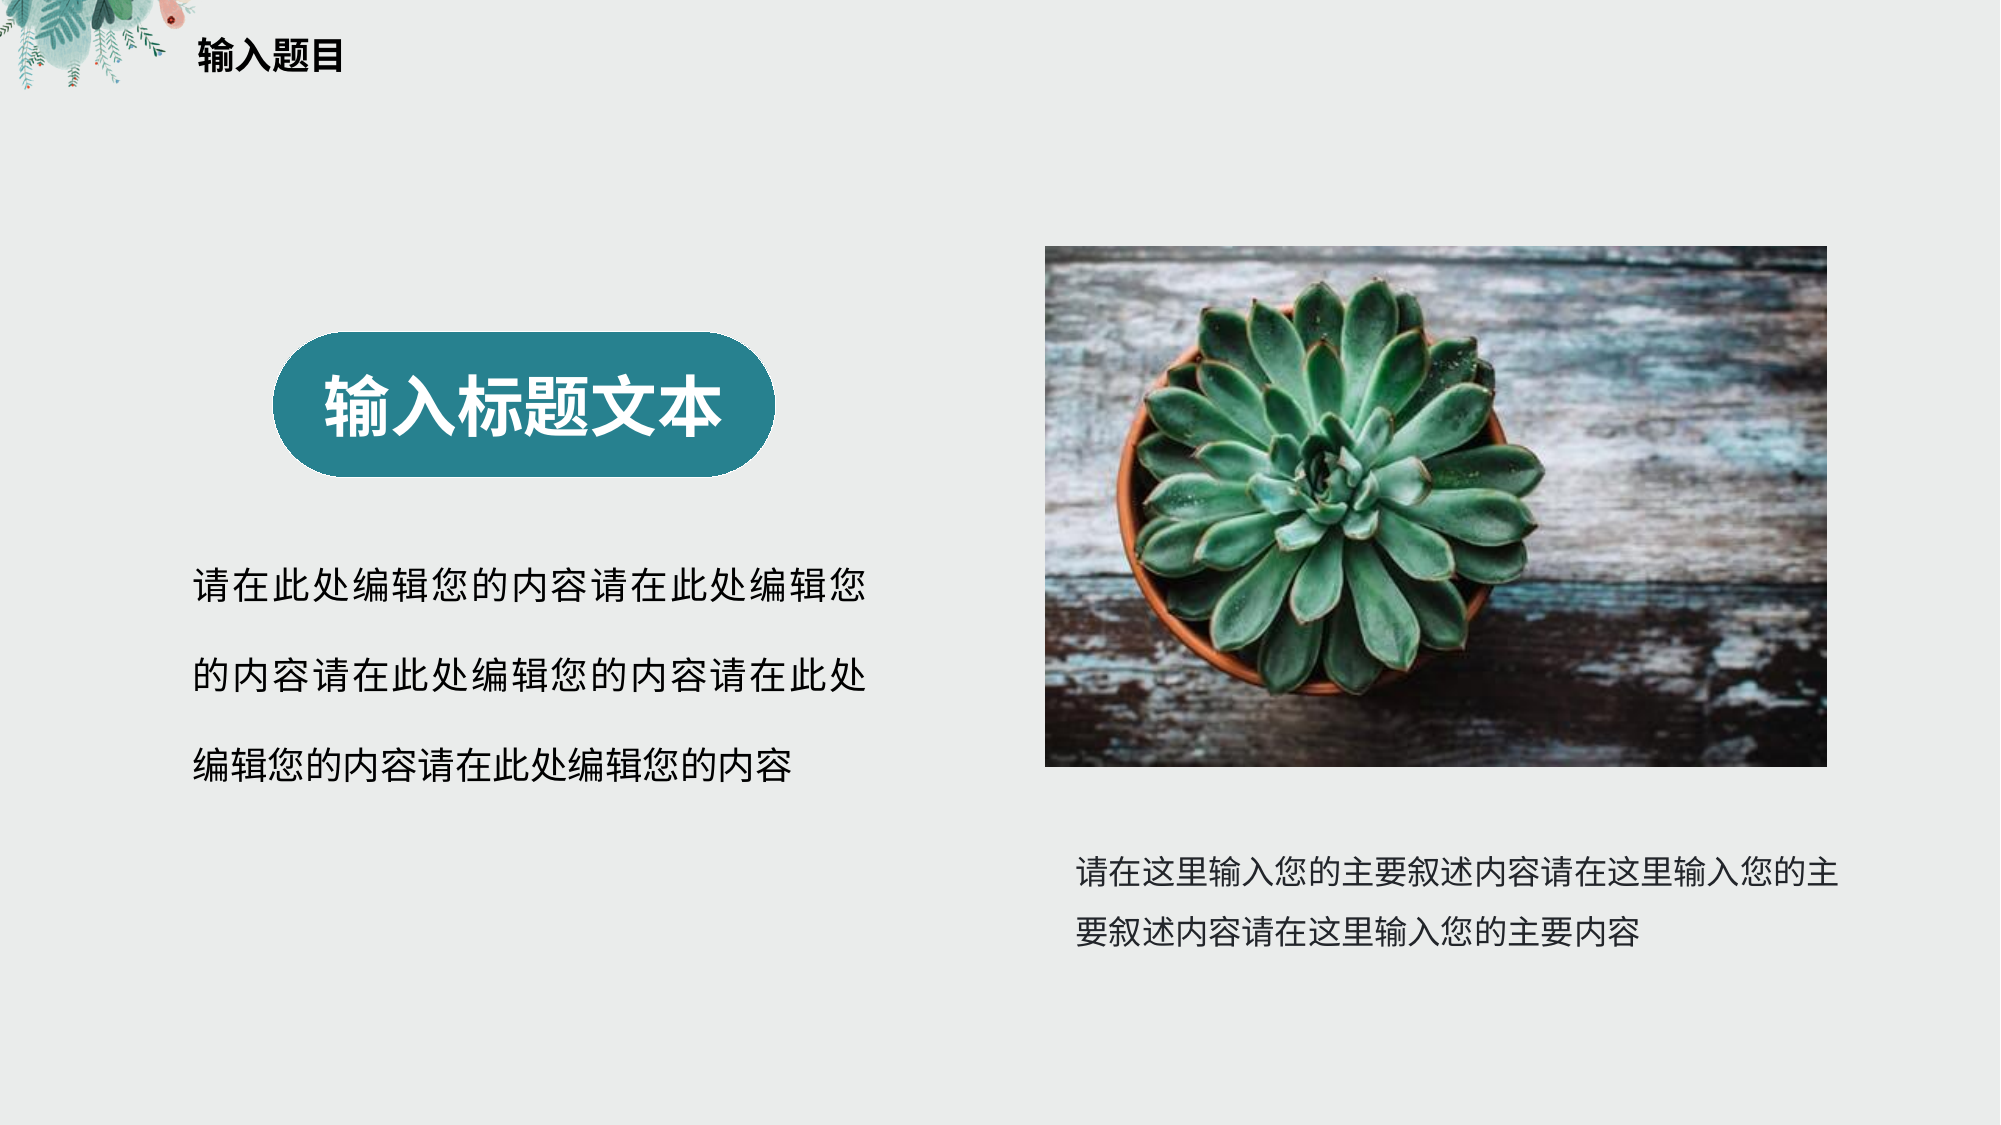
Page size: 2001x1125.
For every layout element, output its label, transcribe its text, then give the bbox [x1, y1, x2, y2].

picture [1045, 246, 1827, 767]
text_box 请在这里输入您的主要叙述内容请在这里输入您的主要叙述内容请在这里输入您的主要内容 [1060, 823, 1874, 959]
text_box 输入题目 [220, 24, 363, 84]
picture [0, 0, 220, 115]
text_box 请在此处编辑您的内容请在此处编辑您的内容请在此处编辑您的内容请在此处编辑您的内容请在此处编辑您的内容 [172, 506, 888, 887]
text_box 输入标题文本 [272, 331, 776, 478]
